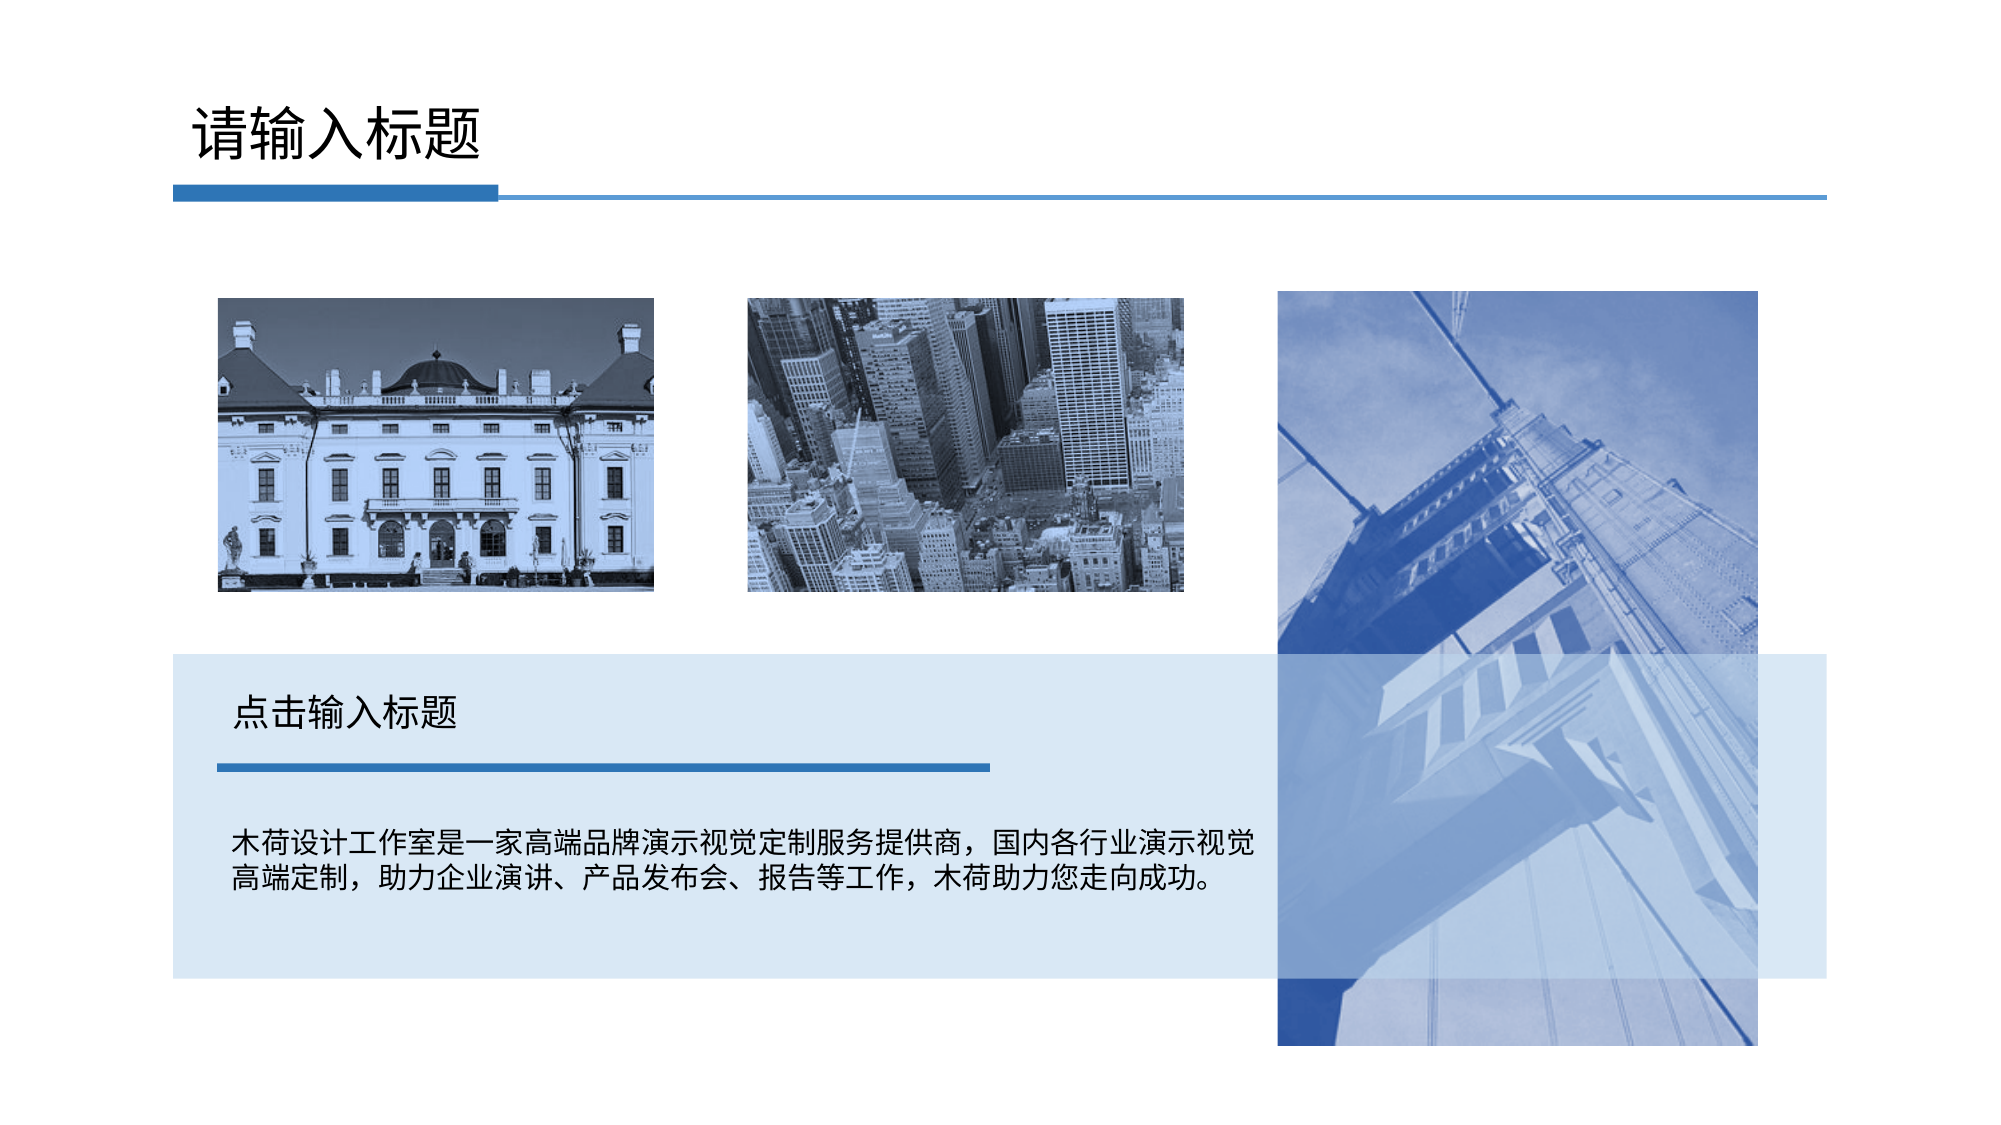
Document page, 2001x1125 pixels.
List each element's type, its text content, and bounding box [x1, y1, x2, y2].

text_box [173, 184, 1827, 202]
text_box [173, 654, 1827, 979]
picture [1277, 979, 1758, 1046]
text_box 请输入标题 [175, 90, 497, 175]
picture [1277, 291, 1758, 654]
picture [217, 298, 654, 593]
picture [747, 298, 1184, 593]
